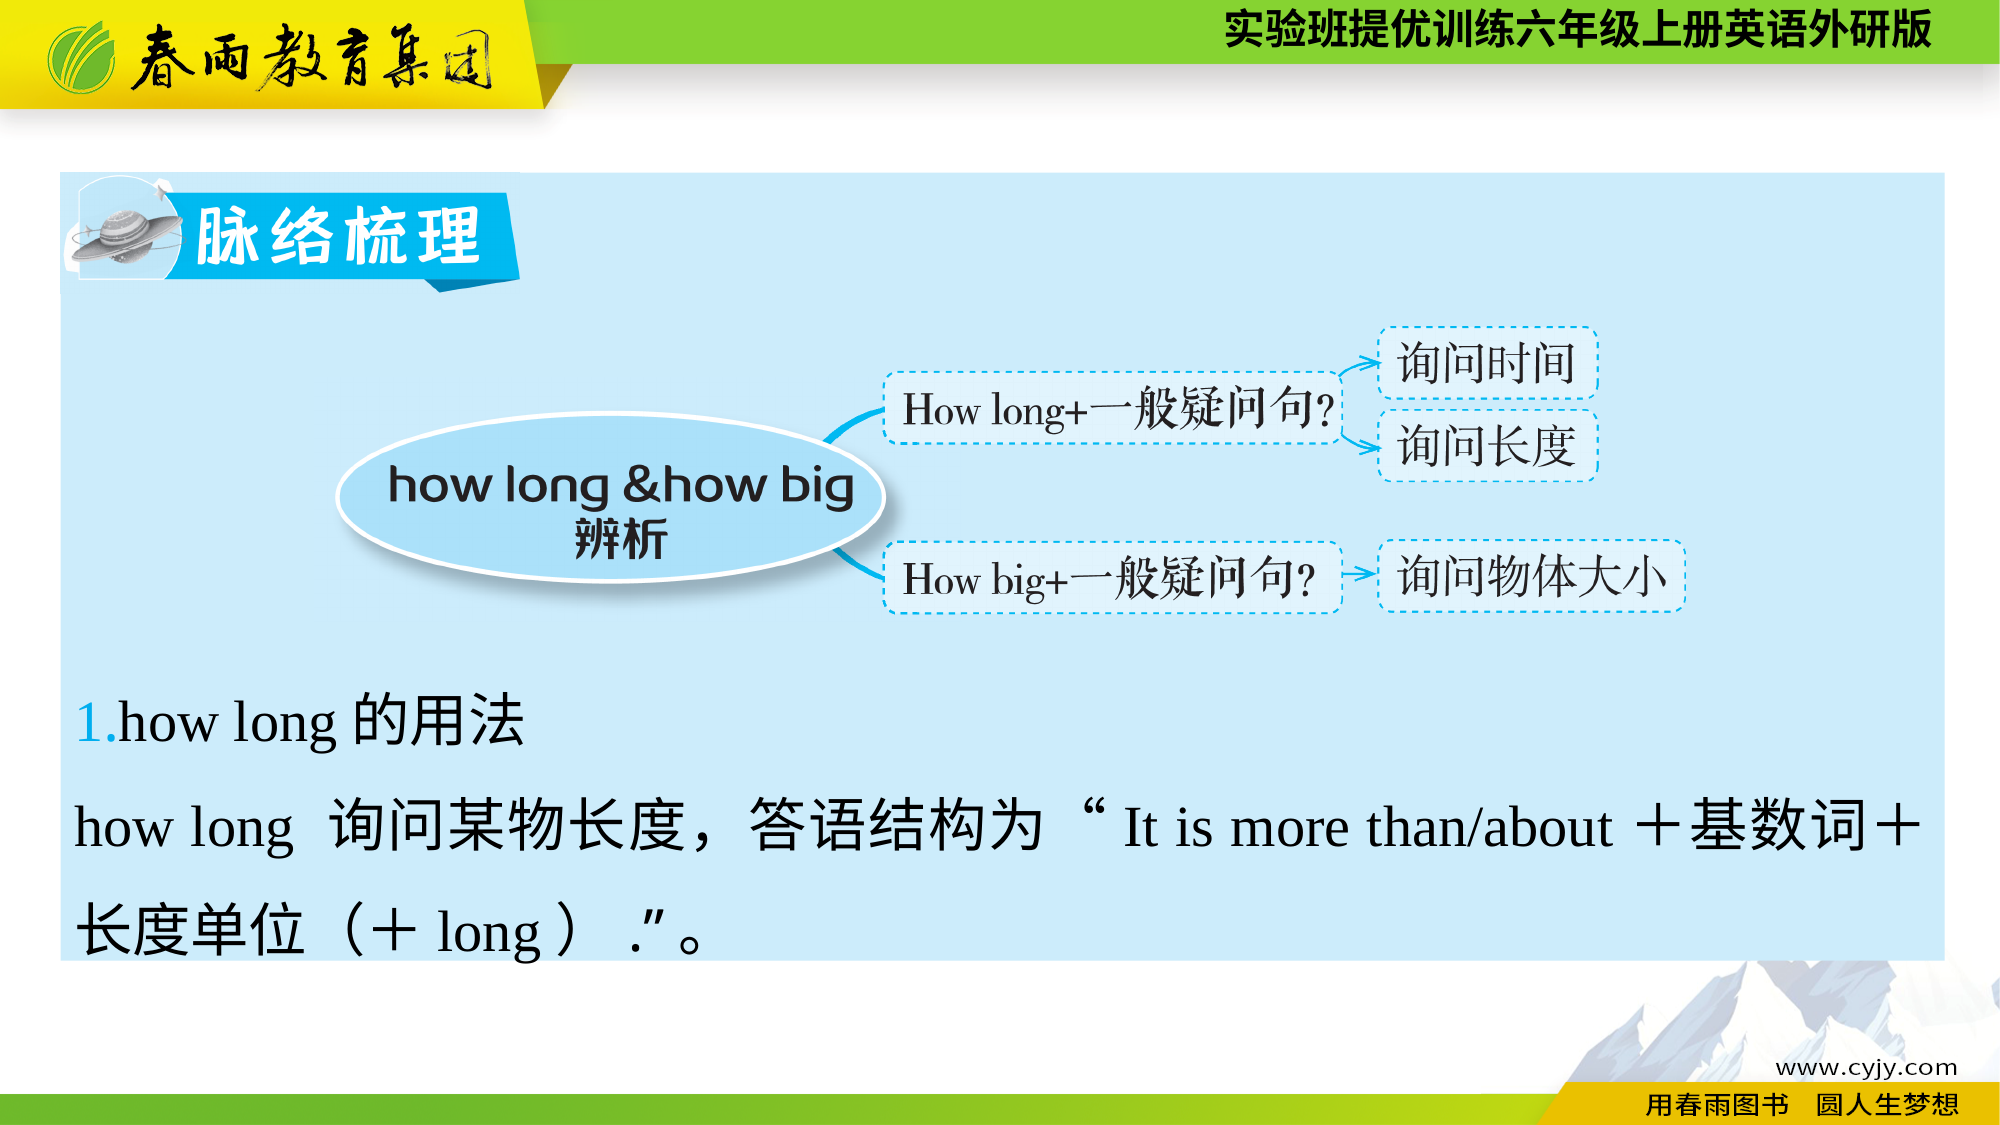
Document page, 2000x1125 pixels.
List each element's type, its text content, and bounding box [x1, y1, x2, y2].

picture [0, 0, 2000, 1125]
text_box [60, 172, 1945, 961]
list 1.how long的用法 how long 询问某物长度，答语结构为“It is more than/about＋基数词＋长度单位（＋long）.”。 [59, 640, 1944, 961]
